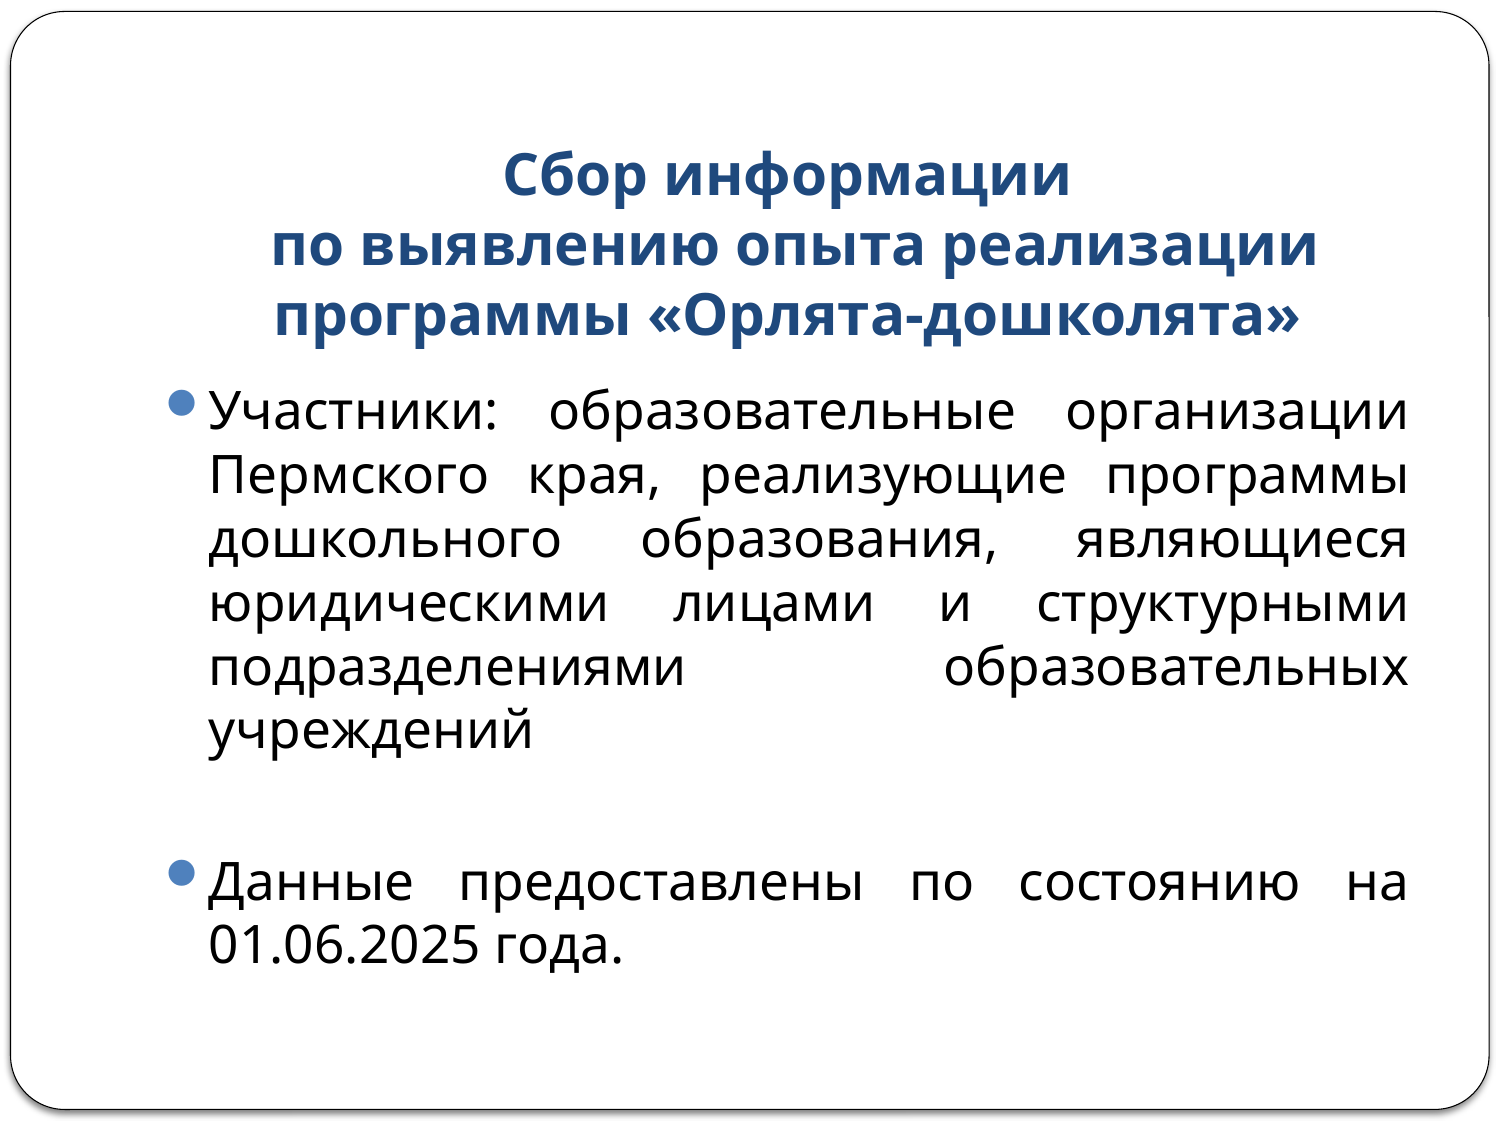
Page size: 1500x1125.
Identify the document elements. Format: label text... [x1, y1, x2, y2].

title Сбор информации по выявлению опыта реализации программы «Орлята-дошколята» [150, 45, 1425, 338]
list Участники: образовательные организации Пермского края, реализующие программы дошкольного образования, являющиеся юридическими лицами и структурными подразделениями образовательных учреждений Данные предоставлены по состоянию на 01.06.2025 года. [150, 338, 1425, 988]
